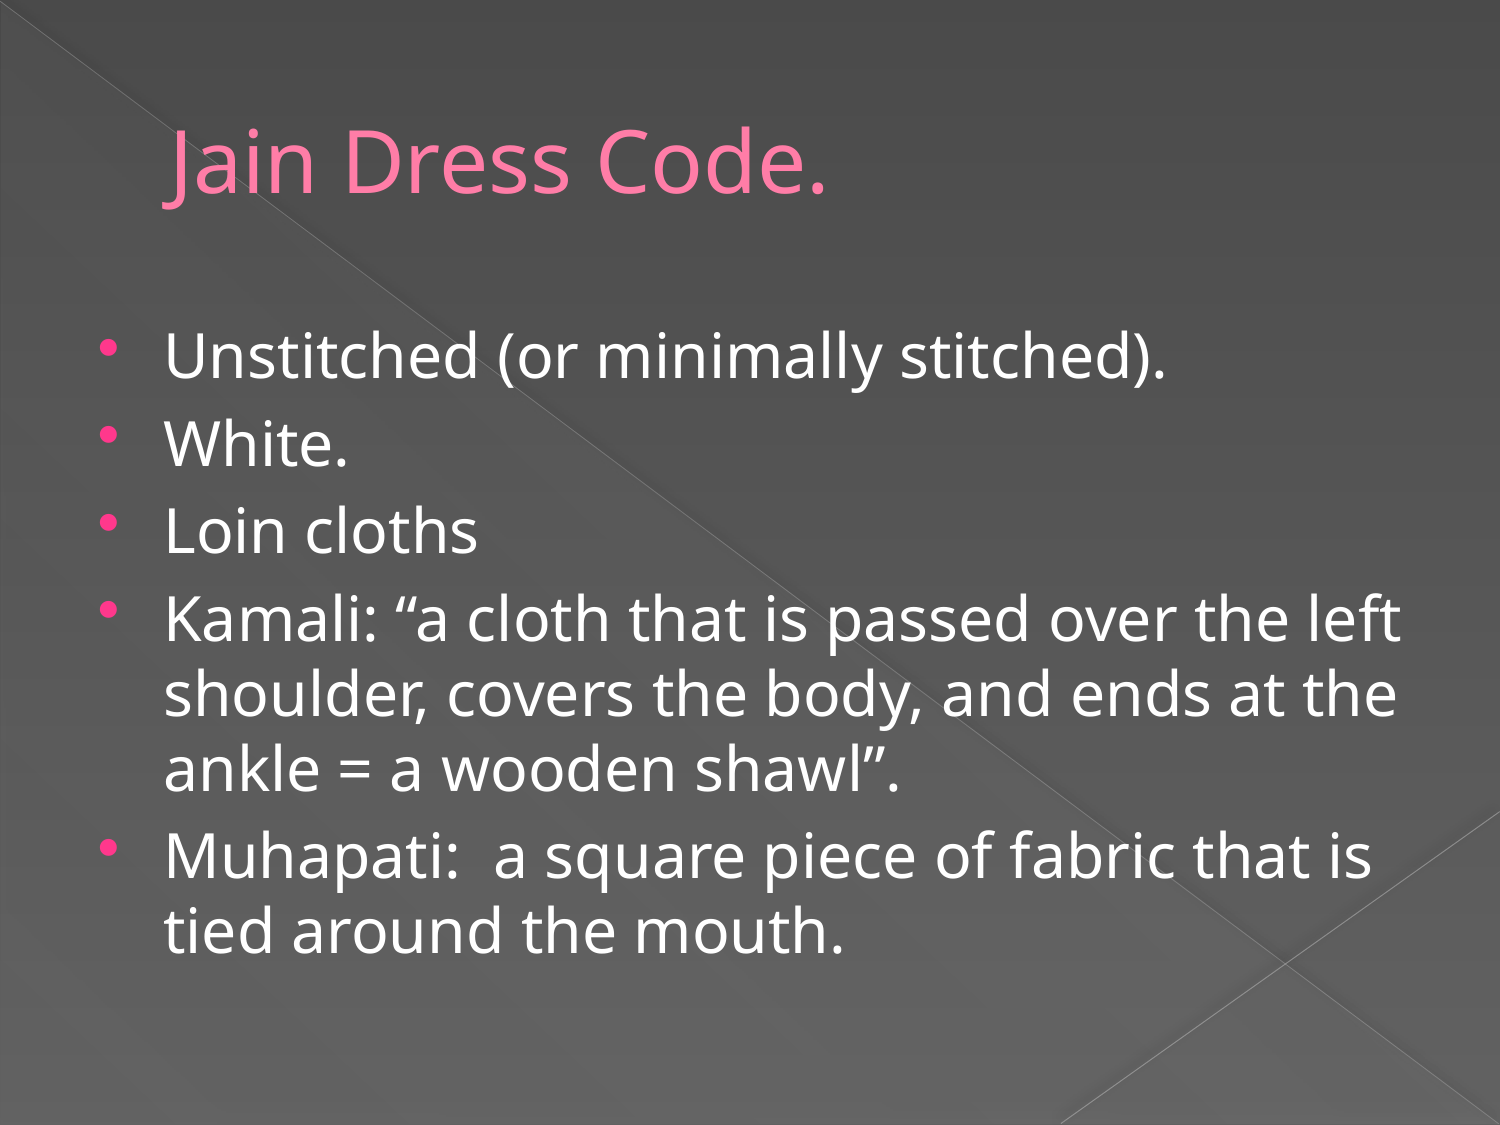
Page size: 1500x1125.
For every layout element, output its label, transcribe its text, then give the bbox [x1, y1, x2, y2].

list Unstitched (or minimally stitched). White. Loin cloths Kamali: “a cloth that is passed over the left shoulder, covers the body, and ends at the ankle = a wooden shawl”. Muhapati: a square piece of fabric that is tied around the mouth. [75, 308, 1425, 1059]
title Jain Dress Code. [75, 43, 1425, 274]
